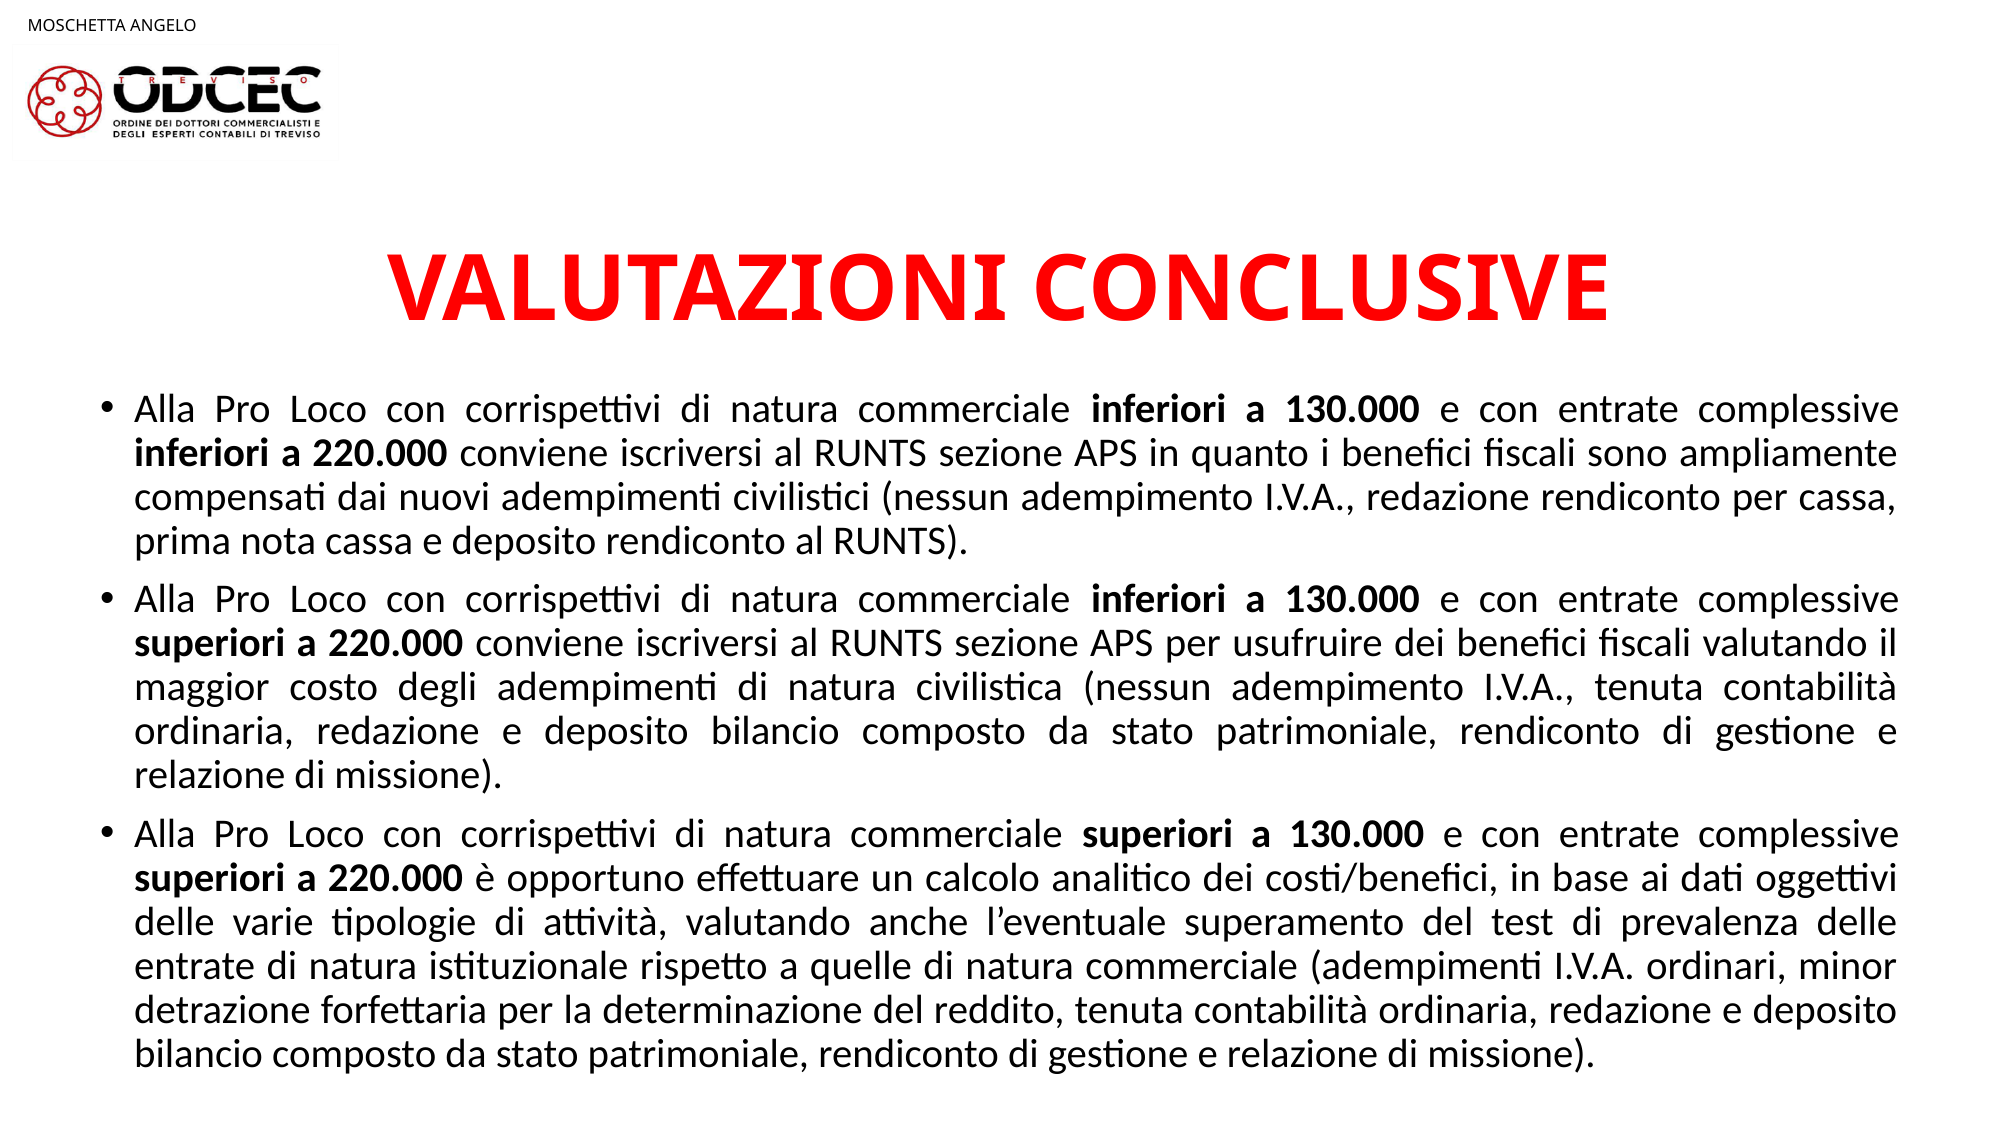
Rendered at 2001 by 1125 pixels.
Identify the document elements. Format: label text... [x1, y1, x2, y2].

text_box VALUTAZIONI CONCLUSIVE [56, 202, 1944, 380]
text_box Alla Pro Loco con corrispettivi di natura commerciale inferiori a 130.000 e con entrate complessive inferiori a 220.000 conviene iscriversi al RUNTS sezione APS in quanto i benefici fiscali sono ampliamente compensati dai nuovi adempimenti civilistici (nessun adempimento I.V.A., redazione rendiconto per cassa, prima nota cassa e deposito rendiconto al RUNTS). Alla Pro Loco con corrispettivi di natura commerciale inferiori a 130.000 e con entrate complessive superiori a 220.000 conviene iscriversi al RUNTS sezione APS per usufruire dei benefici fiscali valutando il maggior costo degli adempimenti di natura civilistica (nessun adempimento I.V.A., tenuta contabilità ordinaria, redazione e deposito bilancio composto da stato patrimoniale, rendiconto di gestione e relazione di missione). Alla Pro Loco con corrispettivi di natura commerciale superiori a 130.000 e con entrate complessive superiori a 220.000 è opportuno effettuare un calcolo analitico dei costi/benefici, in base ai dati oggettivi delle varie tipologie di attività, valutando anche l’eventuale superamento del test di prevalenza delle entrate di natura istituzionale rispetto a quelle di natura commerciale (adempimenti I.V.A. ordinari, minor detrazione forfettaria per la determinazione del reddito, tenuta contabilità ordinaria, redazione e deposito bilancio composto da stato patrimoniale, rendiconto di gestione e relazione di missione). [85, 379, 1915, 1099]
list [12, 44, 339, 161]
title MOSCHETTA ANGELO [12, 3, 339, 44]
